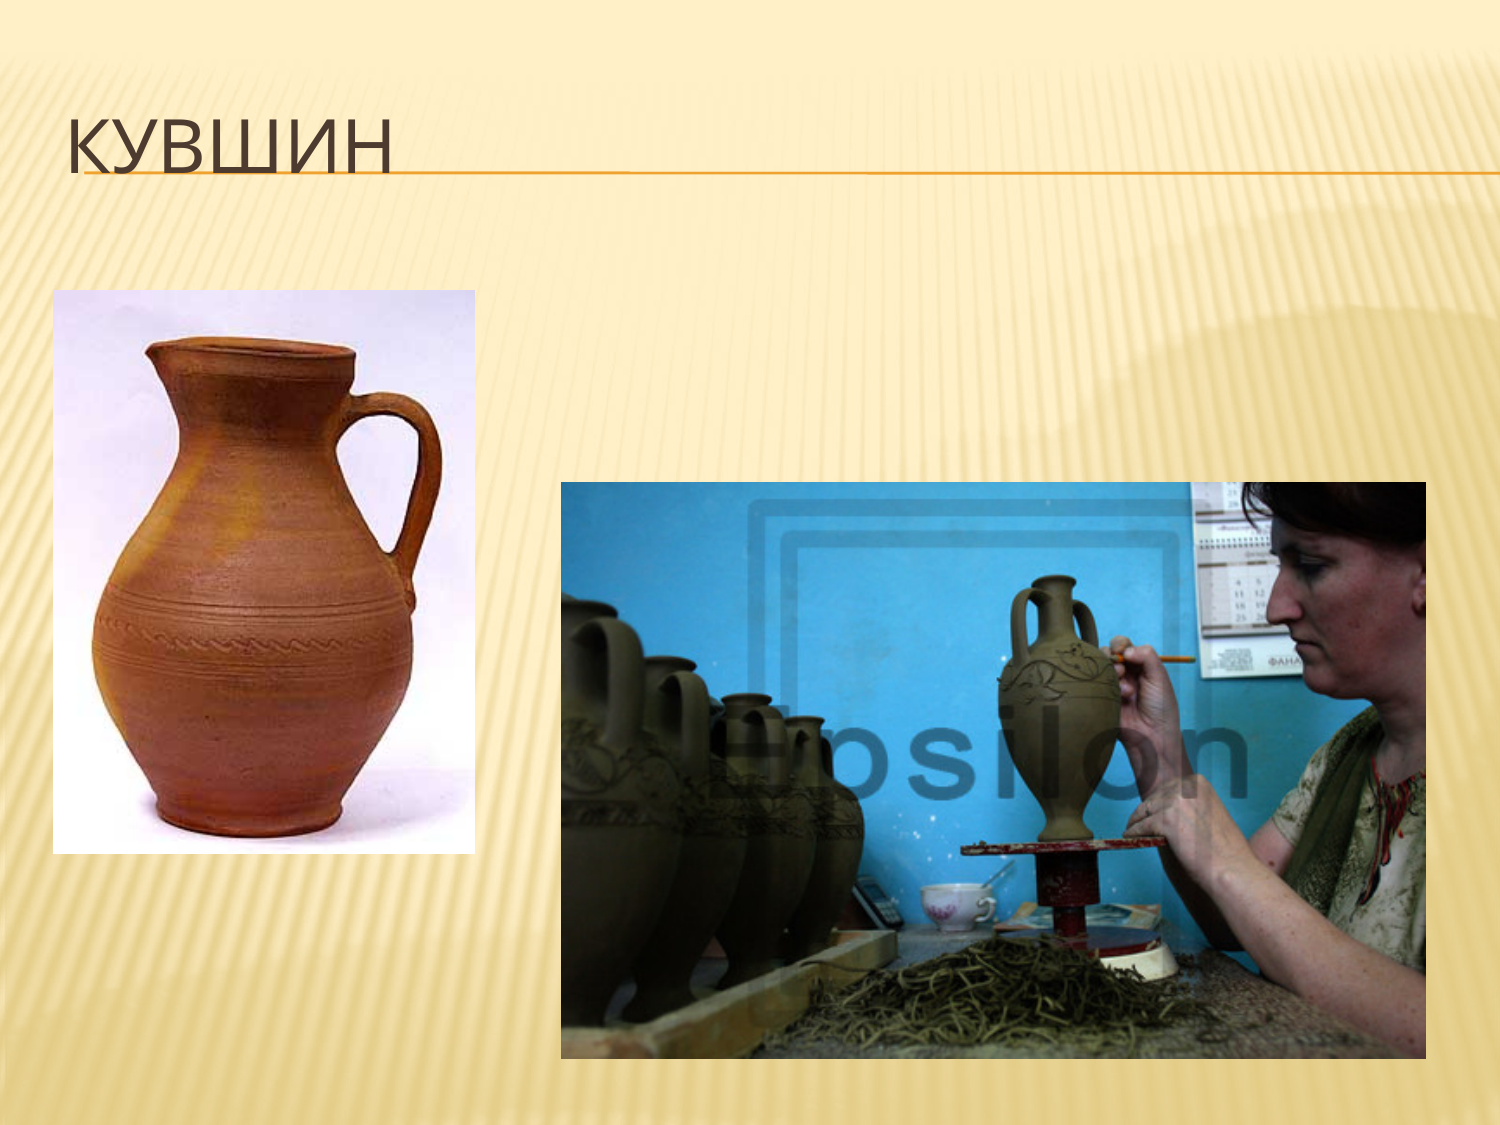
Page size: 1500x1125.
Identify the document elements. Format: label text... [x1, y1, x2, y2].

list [560, 482, 1426, 1059]
picture [52, 290, 476, 854]
title кувшин [50, 75, 1475, 213]
